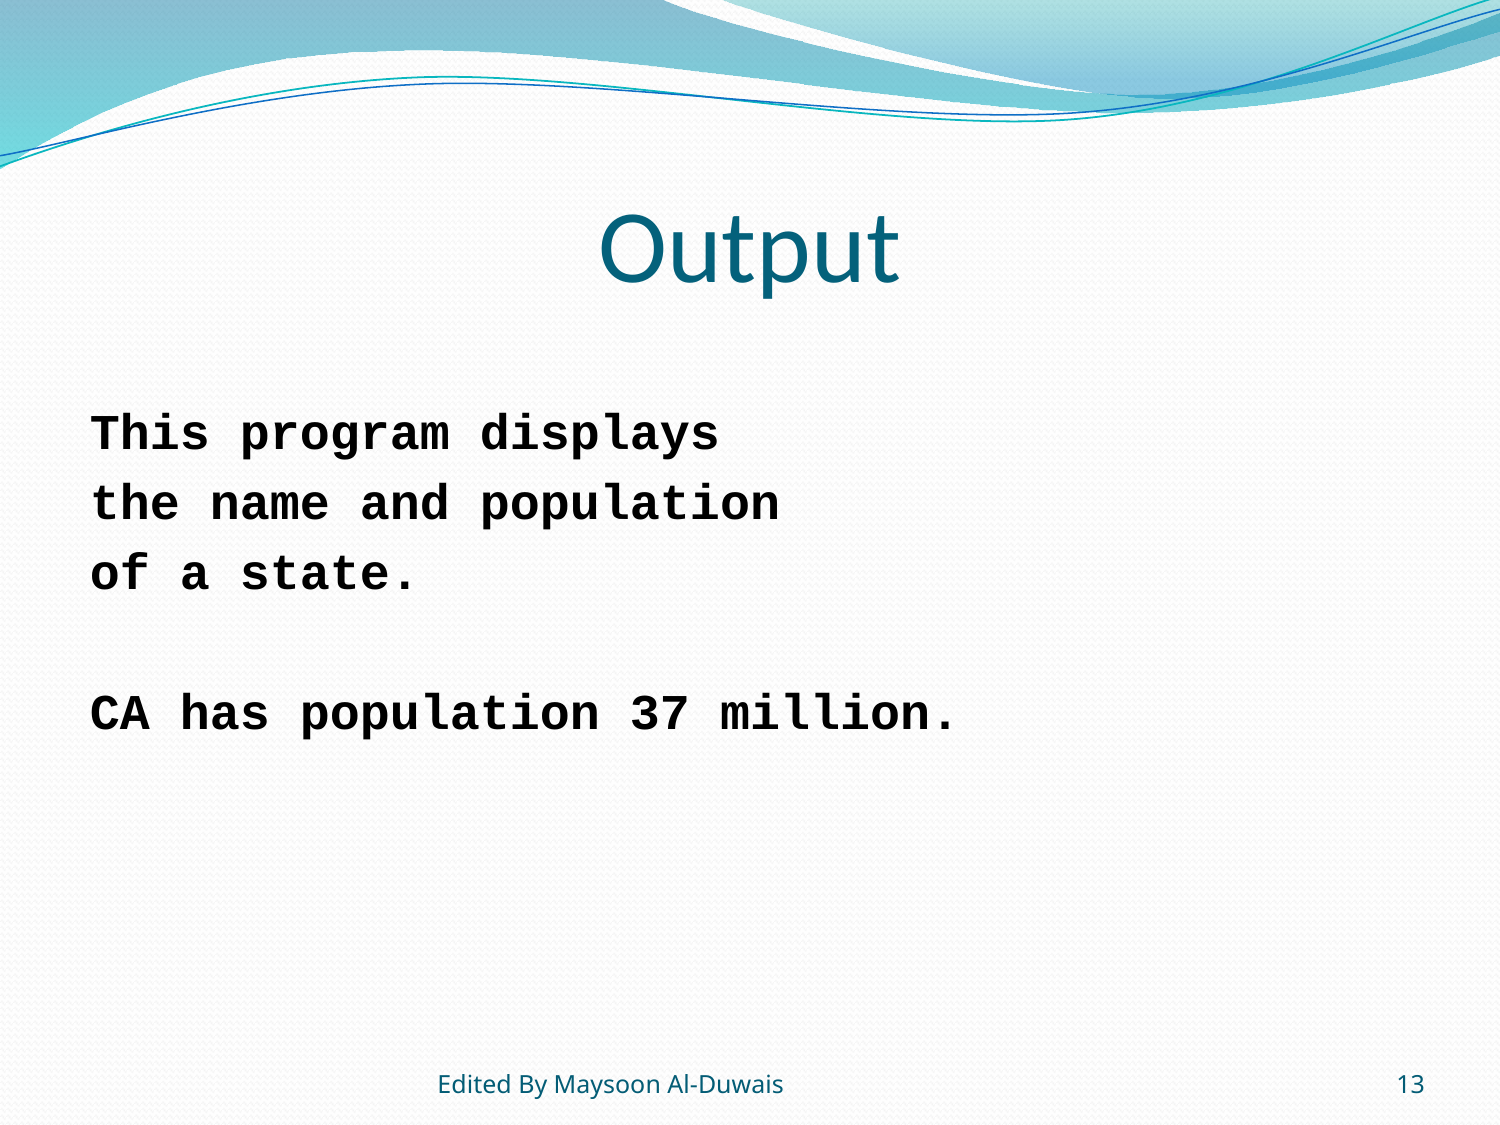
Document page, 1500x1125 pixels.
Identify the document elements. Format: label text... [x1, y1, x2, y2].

slide_number 13 [1299, 1042, 1425, 1103]
footer Edited By Maysoon Al-Duwais [437, 1042, 988, 1103]
title Output [75, 115, 1425, 303]
list This program displays the name and population of a state. CA has population 37 million. [75, 317, 1425, 1038]
